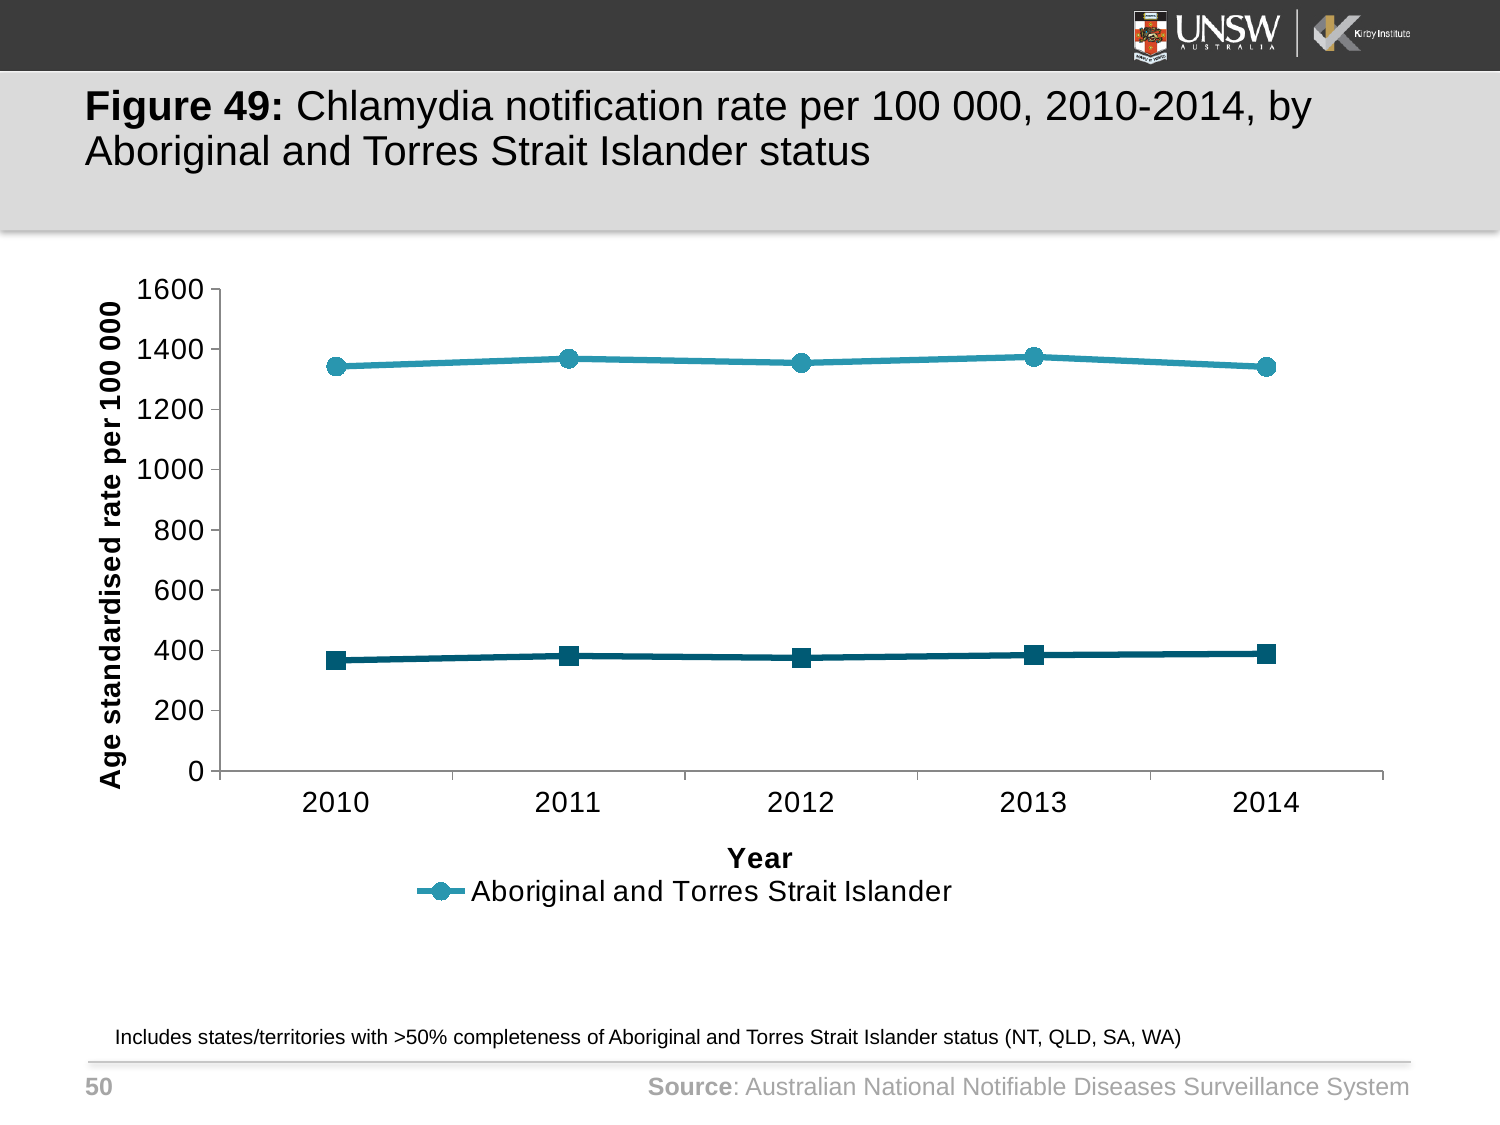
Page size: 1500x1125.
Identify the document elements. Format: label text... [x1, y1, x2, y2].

text_box Includes states/territories with >50% completeness of Aboriginal and Torres Strait Islander status (NT, QLD, SA, WA) [100, 1016, 1424, 1057]
chart [84, 262, 1412, 1023]
slide_number 50 [85, 1070, 195, 1112]
title Figure 49: Chlamydia notification rate per 100 000, 2010-2014, by Aboriginal and Torres Strait Islander status [85, 84, 1412, 216]
picture [0, 0, 1500, 71]
list Source: Australian National Notifiable Diseases Surveillance System [262, 1070, 1412, 1112]
